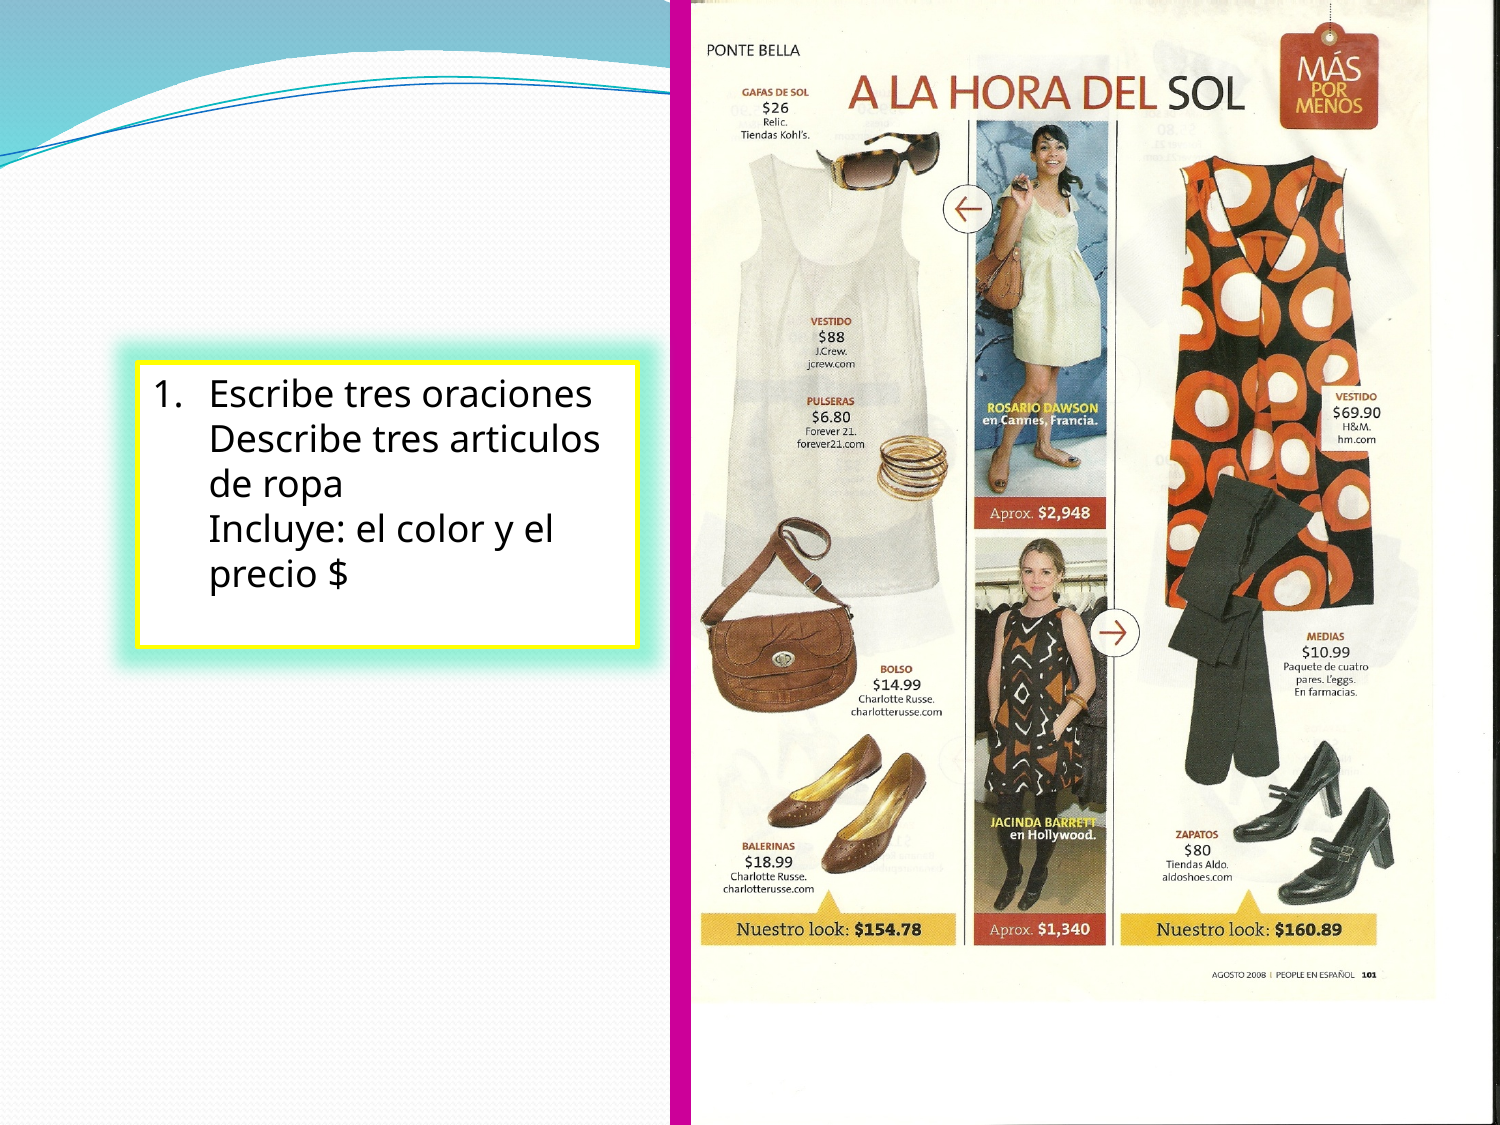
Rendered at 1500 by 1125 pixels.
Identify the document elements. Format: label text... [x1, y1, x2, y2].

text_box Escribe tres oraciones Describe tres articulos de ropa Incluye: el color y el precio $ [135, 360, 640, 649]
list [690, 0, 1500, 1125]
